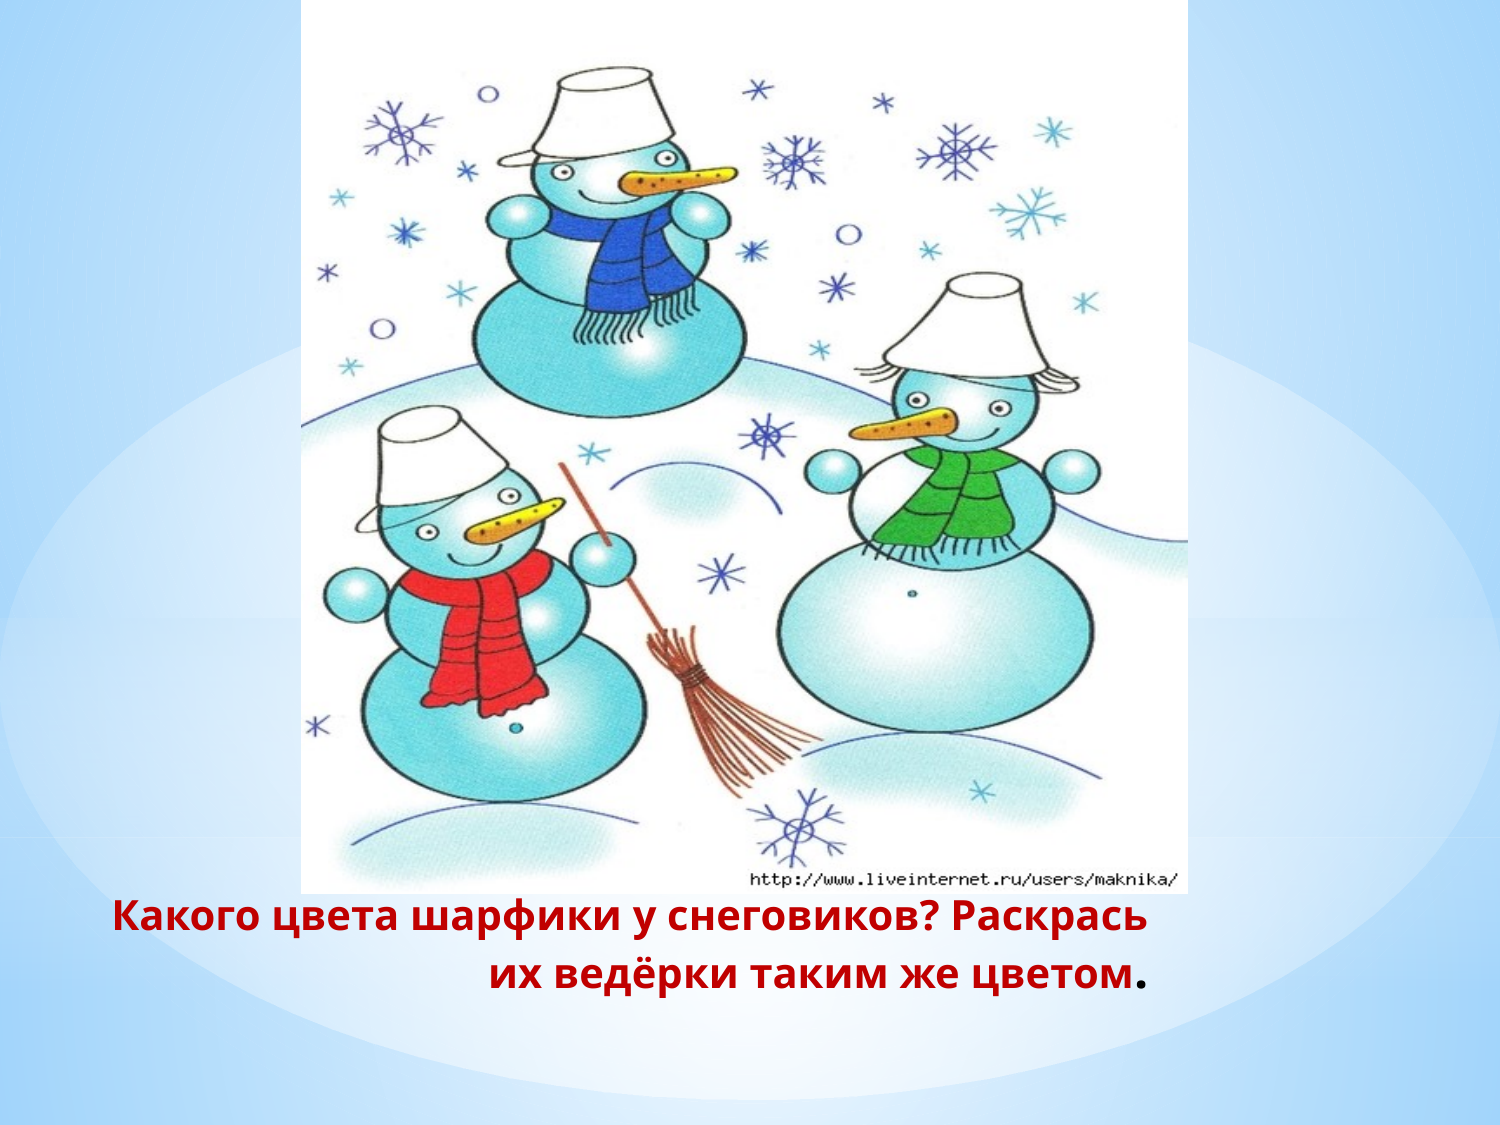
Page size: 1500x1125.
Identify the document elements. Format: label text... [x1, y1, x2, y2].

title Какого цвета шарфики у снеговиков? Раскрась их ведёрки таким же цветом. [53, 881, 1164, 1024]
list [300, 0, 1188, 894]
